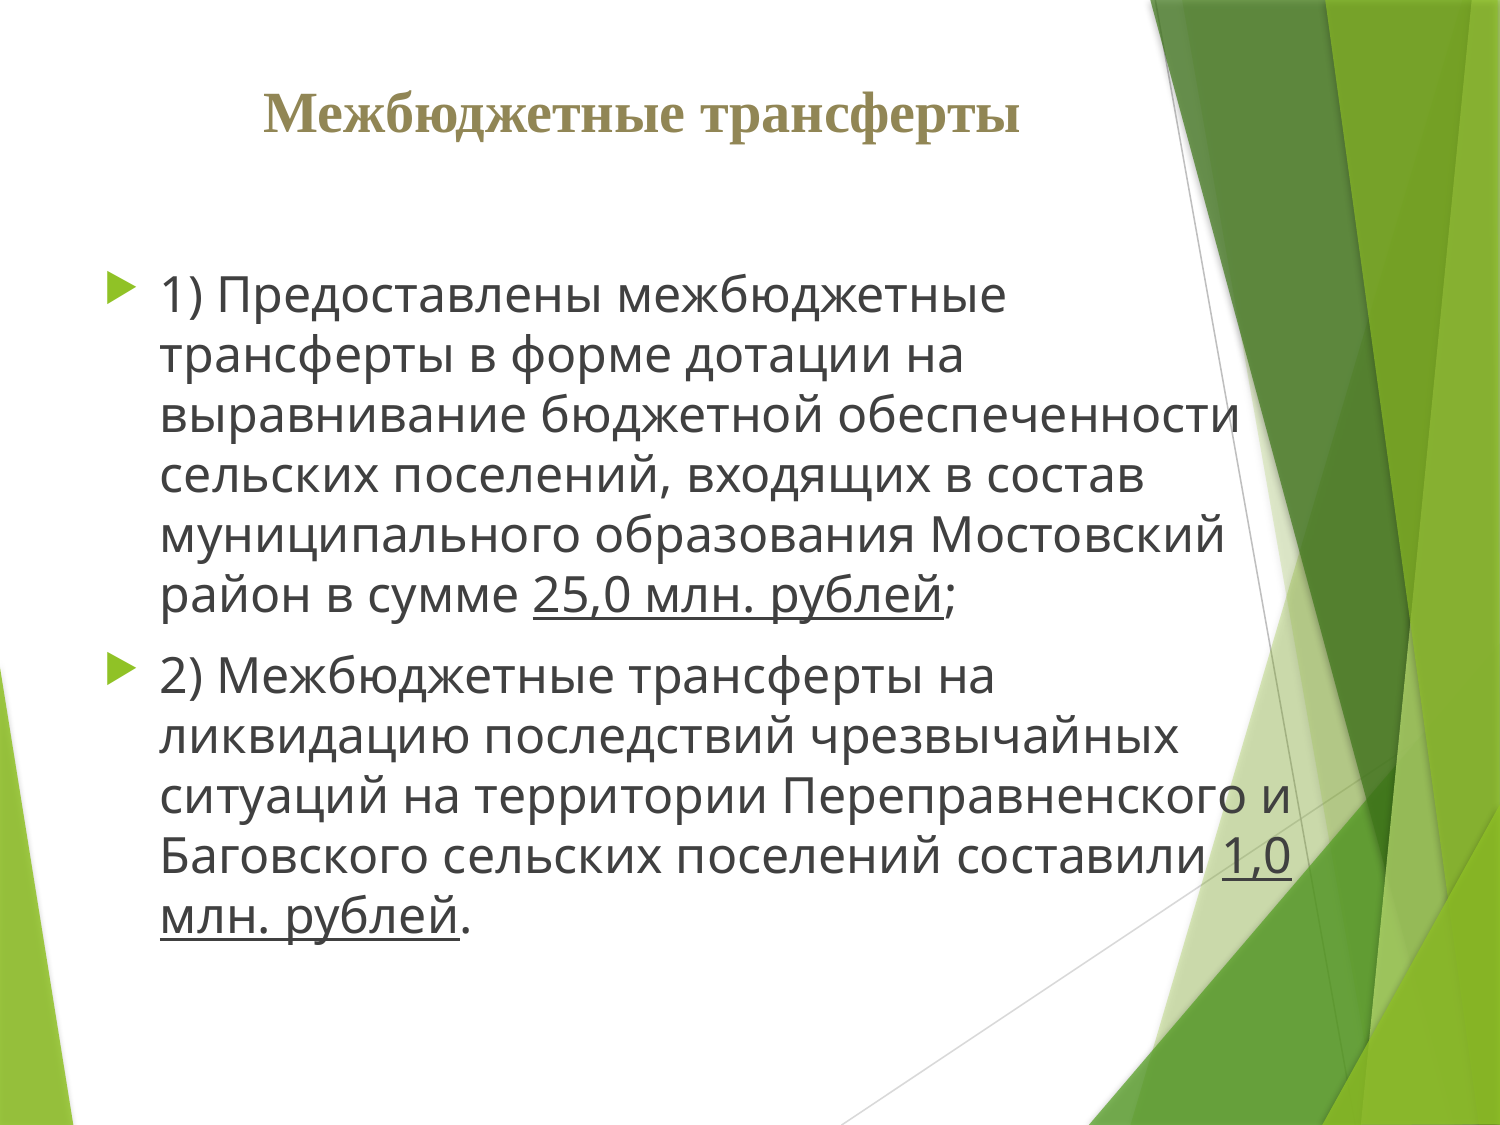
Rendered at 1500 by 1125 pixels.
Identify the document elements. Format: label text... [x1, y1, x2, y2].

list 1) Предоставлены межбюджетные трансферты в форме дотации на выравнивание бюджетной обеспеченности сельских поселений, входящих в состав муниципального образования Мостовский район в сумме 25,0 млн. рублей; 2) Межбюджетные трансферты на ликвидацию последствий чрезвычайных ситуаций на территории Переправненского и Баговского сельских поселений составили 1,0 млн. рублей. [88, 255, 1329, 999]
title Межбюджетные трансферты [53, 66, 1247, 197]
